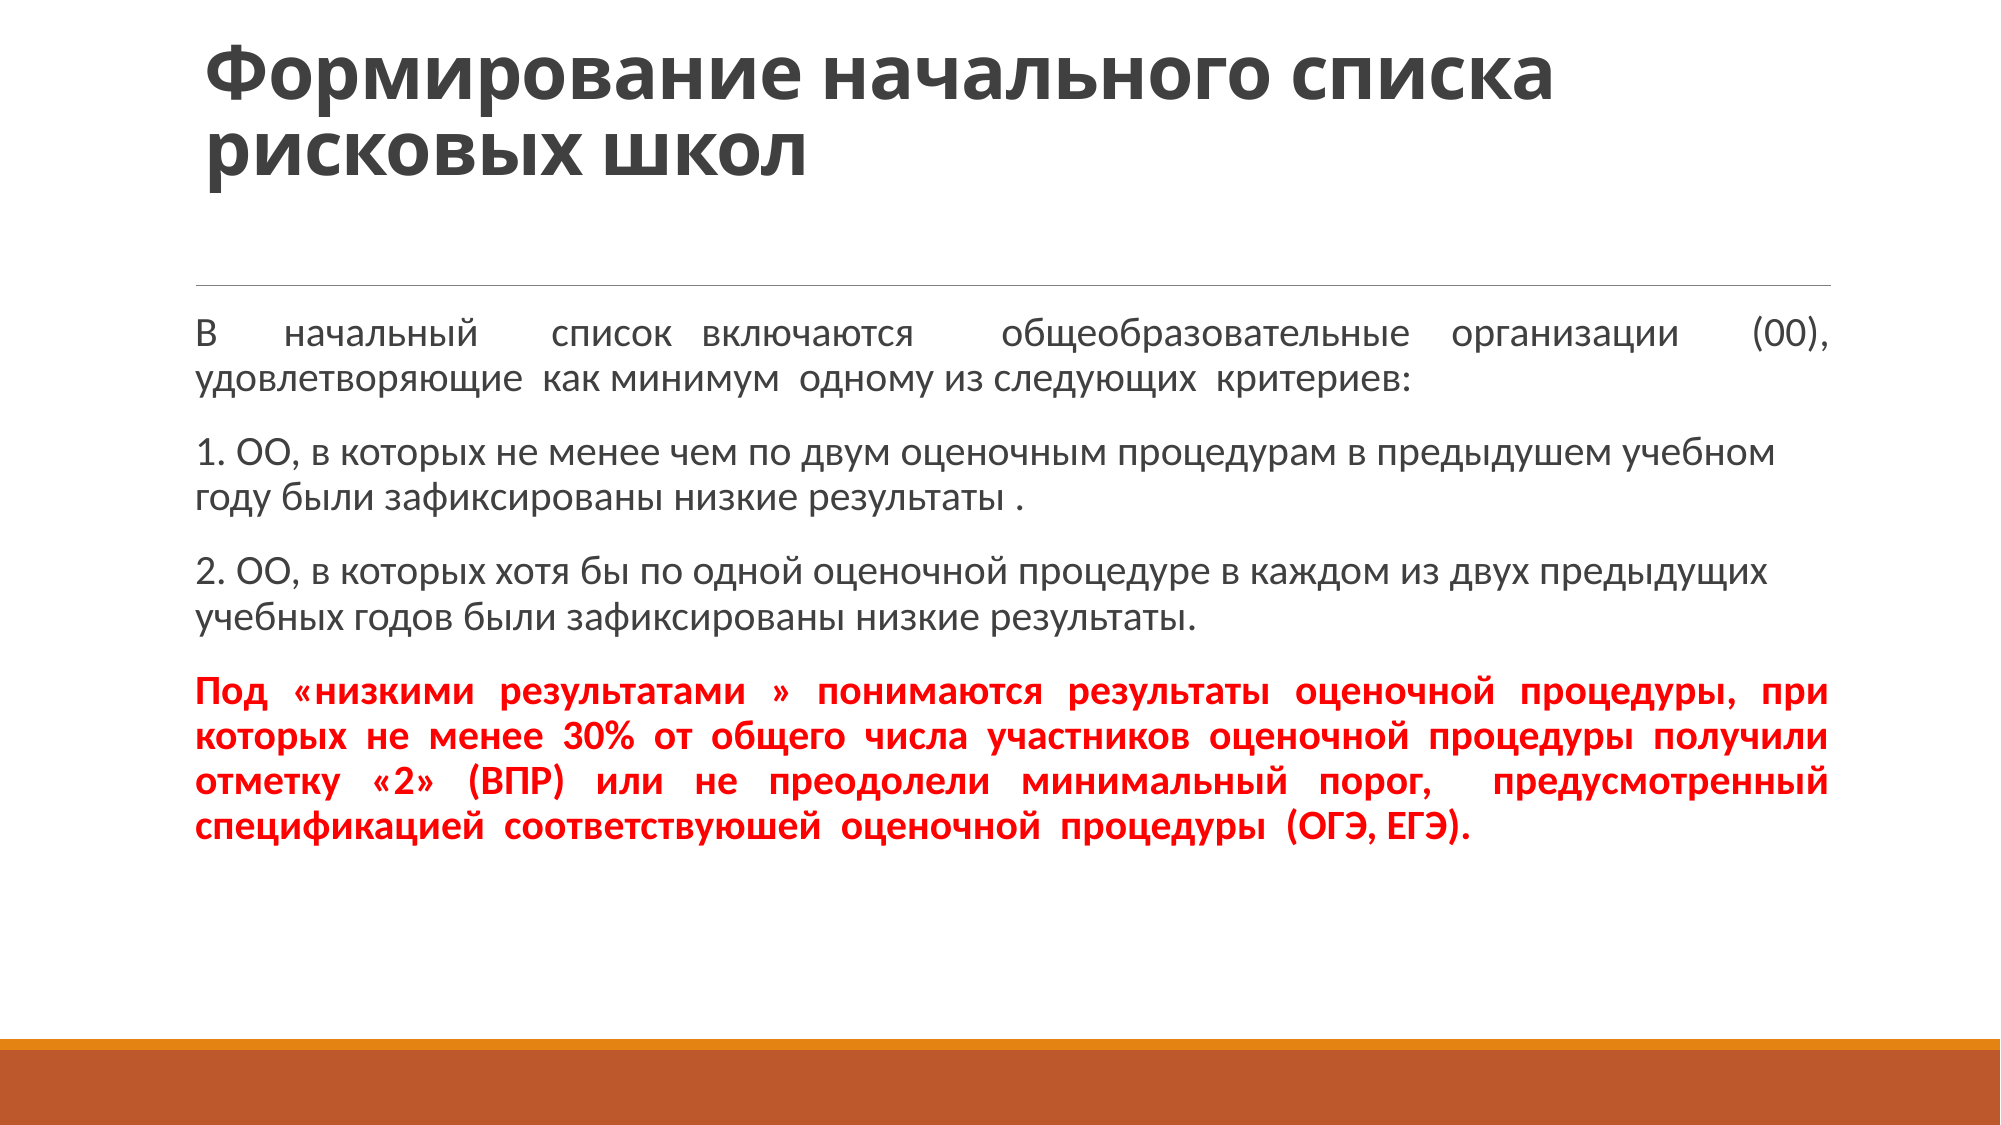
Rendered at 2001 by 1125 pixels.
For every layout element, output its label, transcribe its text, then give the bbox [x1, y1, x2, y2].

title Формирование начального списка рисковых школ [189, 39, 1840, 289]
list В начальный список включаются общеобразовательные организации (00), удовлетворяющие как минимум одному из следующих критериев: 1. ОО, в которых не менее чем по двум оценочным процедурам в предыдушем учебном году были зафиксированы низкие результаты . 2. ОО, в которых хотя бы по одной оценочной процедуре в каждом из двух предыдущих учебных годов были зафиксированы низкие результаты. Под «низкими результатами » понимаются результаты оценочной процедуры, при которых не менее 30% от общего числа участников оценочной процедуры получили отметку «2» (ВПР) или не преодолели минимальный порог, предусмотренный спецификацией соответствуюшей оценочной процедуры (ОГЭ, ЕГЭ). [180, 302, 1830, 963]
